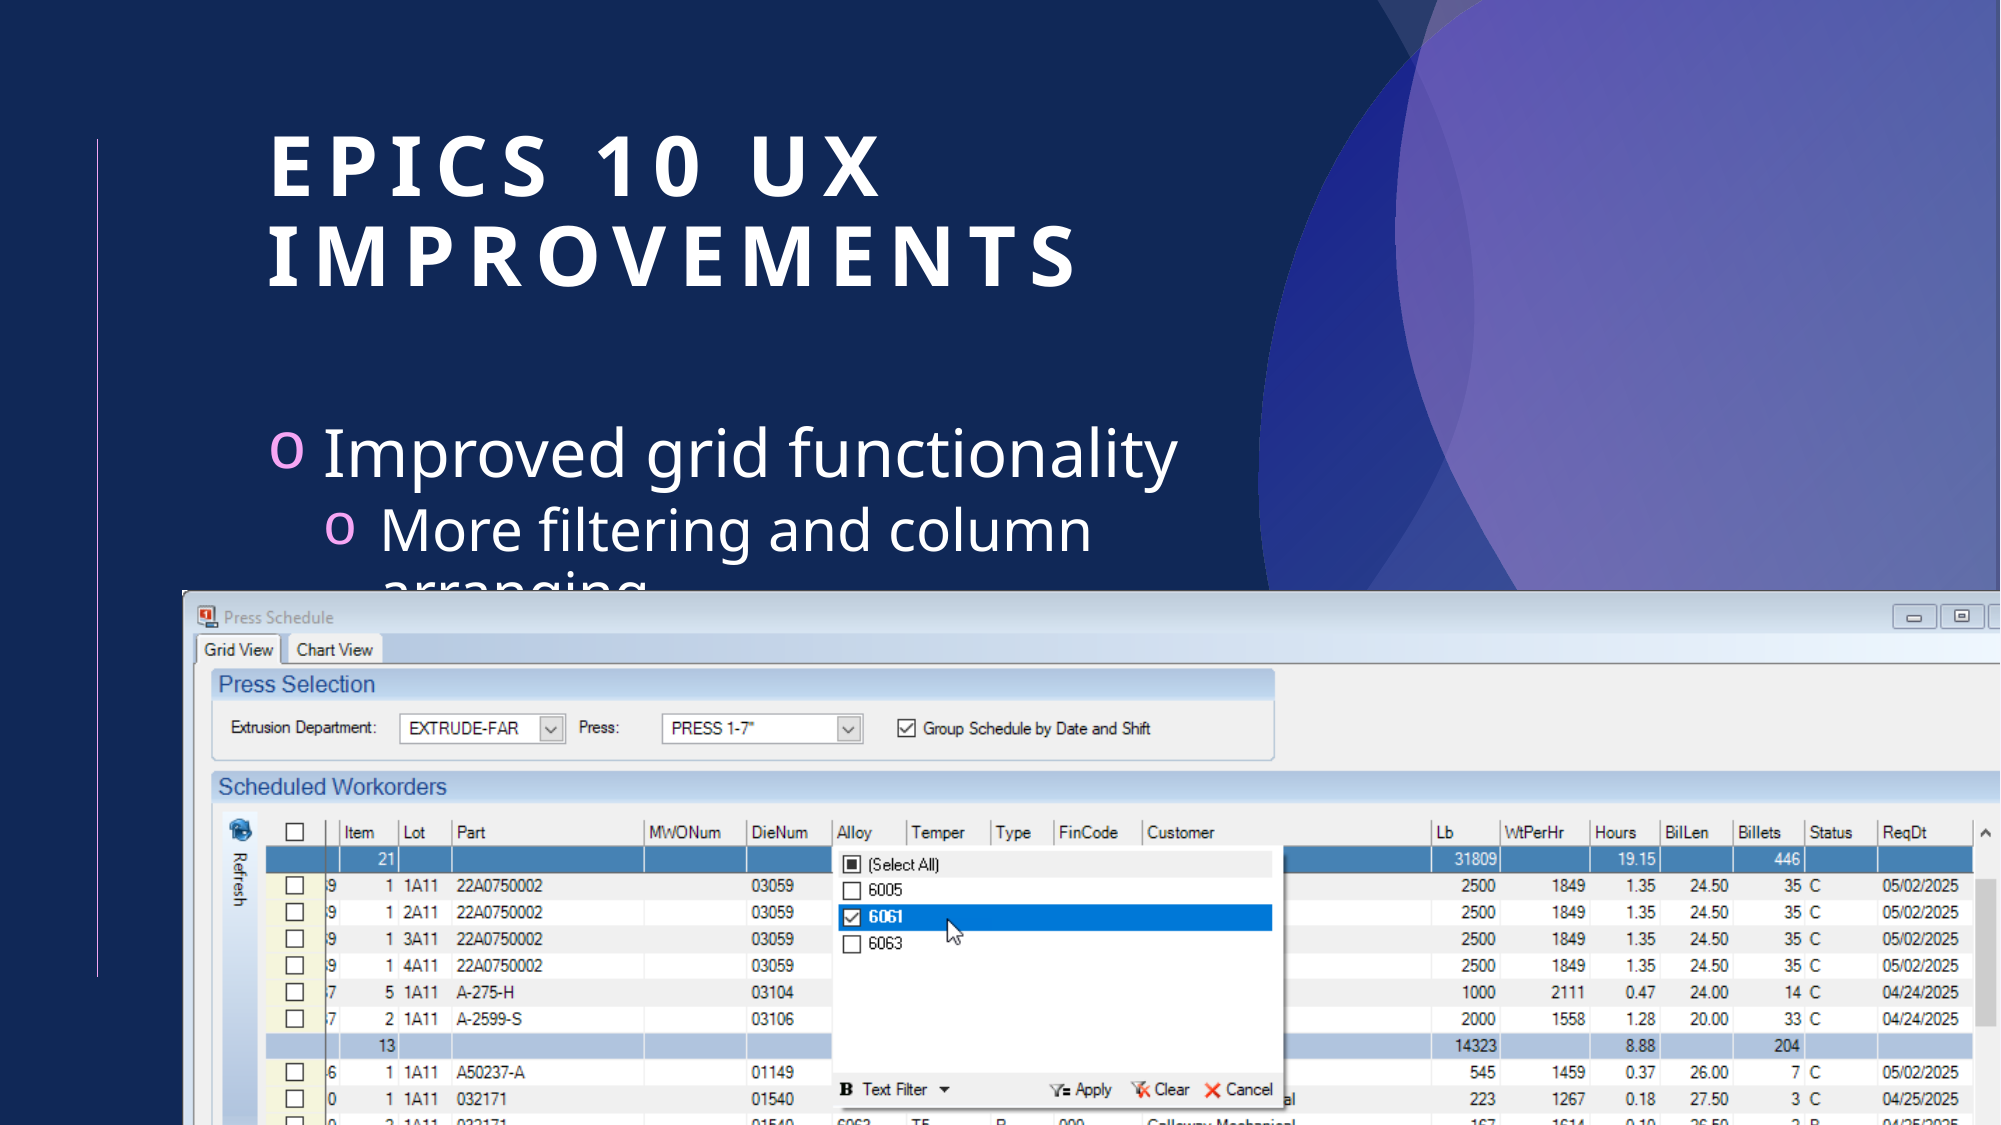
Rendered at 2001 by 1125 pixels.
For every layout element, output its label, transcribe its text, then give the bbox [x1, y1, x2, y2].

picture [182, 590, 2000, 1125]
title EPICS 10 UX Improvements [251, 136, 1709, 312]
list Improved grid functionality More filtering and column arranging [251, 363, 1306, 590]
